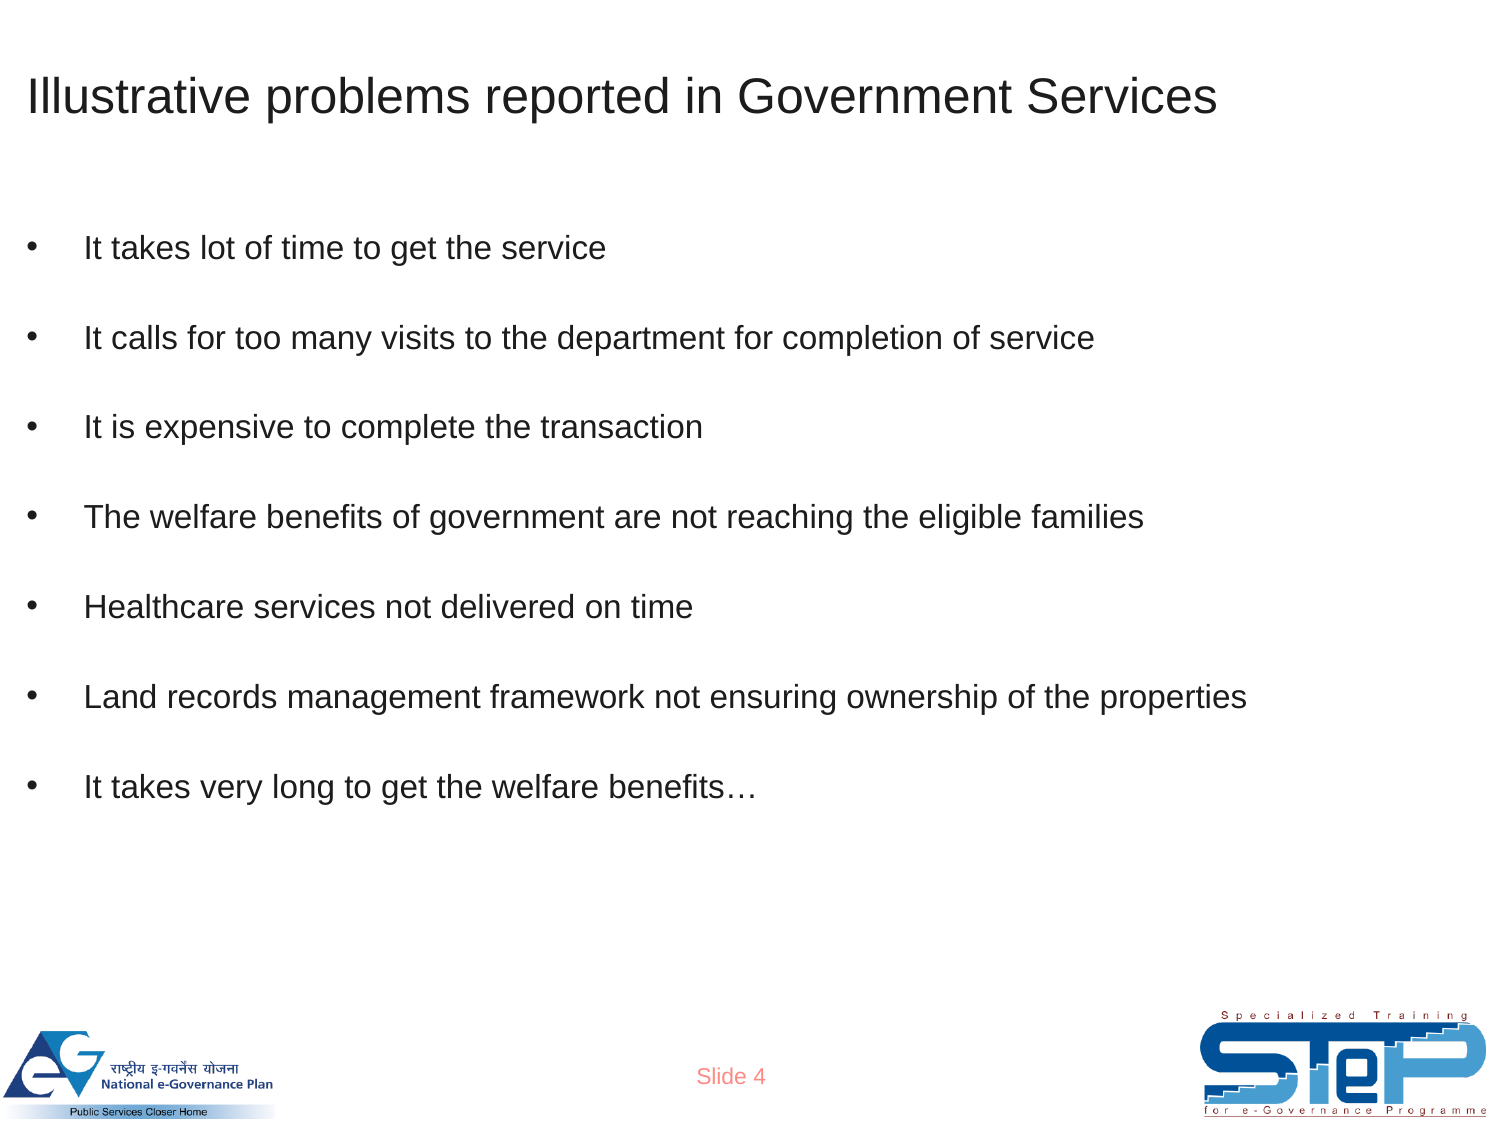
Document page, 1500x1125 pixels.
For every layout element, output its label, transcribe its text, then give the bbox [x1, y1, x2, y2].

picture [1200, 1011, 1486, 1117]
text_box Illustrative problems reported in Government Services [26, 63, 1471, 188]
picture [2, 1031, 275, 1119]
text_box It takes lot of time to get the service It calls for too many visits to the department for completion of service It is expensive to complete the transaction The welfare benefits of government are not reaching the eligible families Healthcare services not delivered on time Land records management framework not ensuring ownership of the properties It takes very long to get the welfare benefits… [26, 225, 1474, 812]
